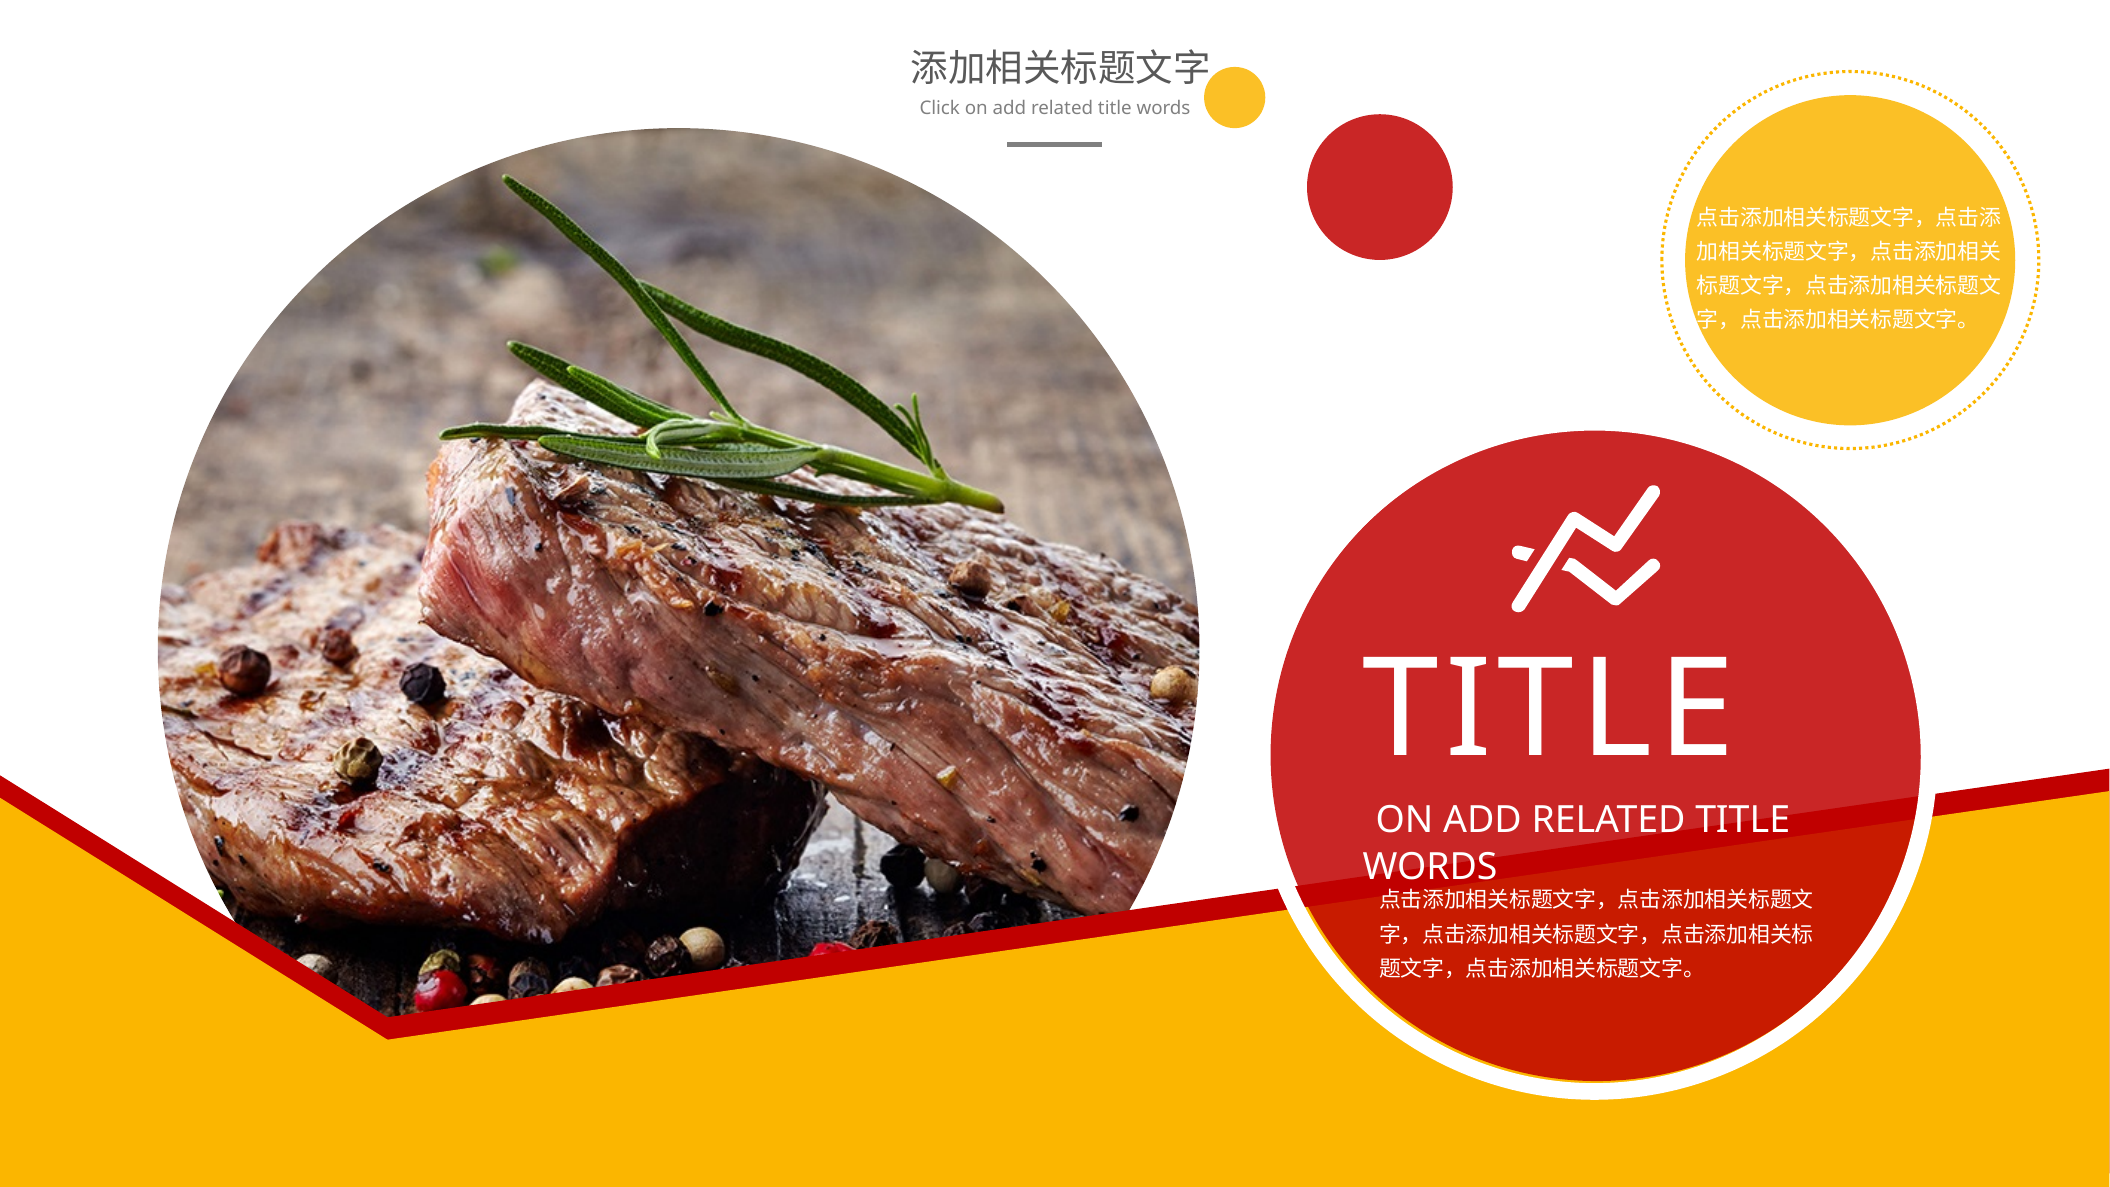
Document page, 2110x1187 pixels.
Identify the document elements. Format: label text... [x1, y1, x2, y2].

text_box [1930, 768, 2110, 790]
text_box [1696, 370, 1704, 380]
text_box [1661, 71, 2039, 431]
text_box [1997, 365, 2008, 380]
text_box Click on add related title words [877, 89, 1232, 124]
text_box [1362, 640, 1923, 979]
text_box [1219, 68, 1266, 129]
text_box 添加相关标题文字 [877, 37, 1245, 95]
text_box [1307, 114, 1453, 260]
text_box [157, 128, 1200, 768]
text_box [1687, 135, 1708, 164]
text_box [0, 790, 2110, 1187]
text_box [0, 768, 1259, 790]
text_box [1259, 422, 1930, 1092]
text_box [1687, 356, 1752, 422]
